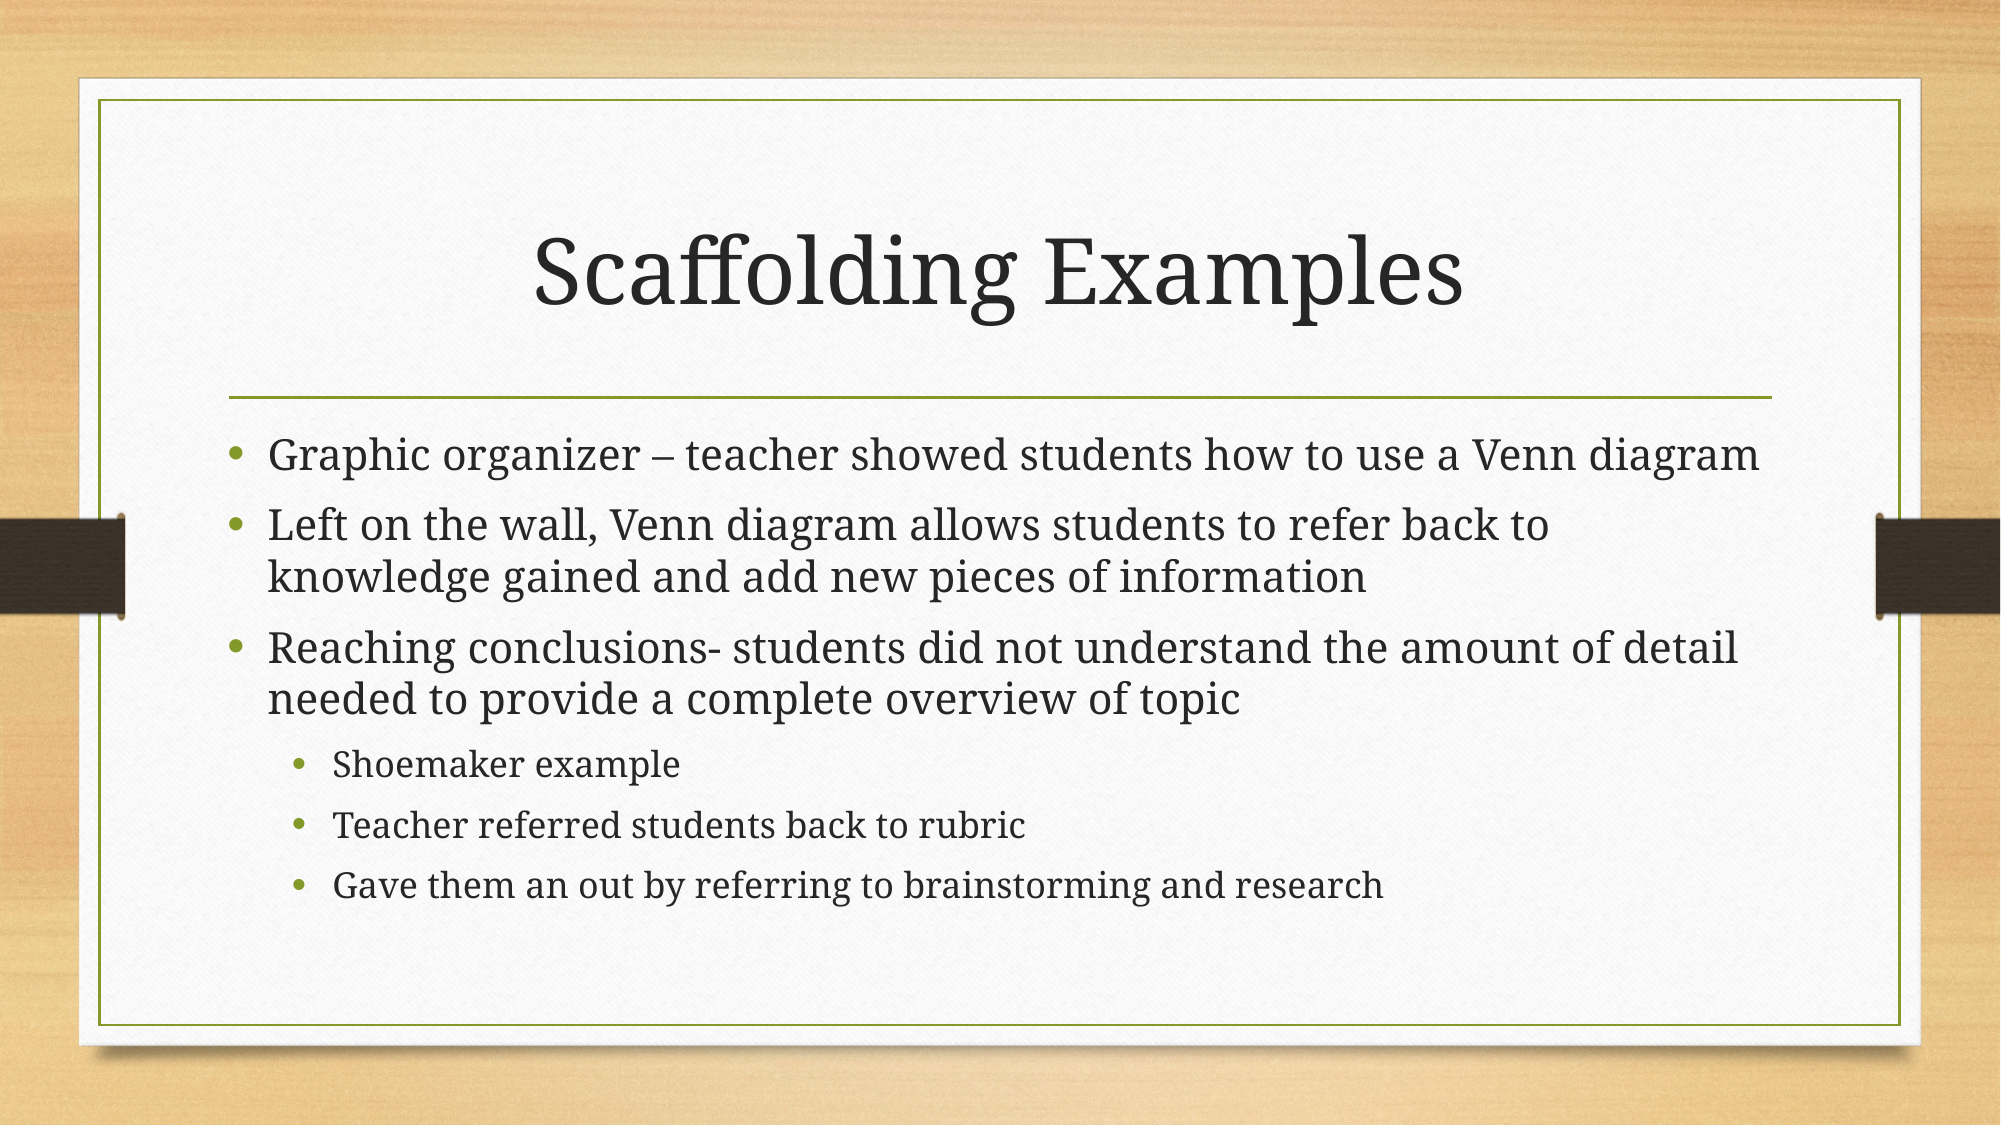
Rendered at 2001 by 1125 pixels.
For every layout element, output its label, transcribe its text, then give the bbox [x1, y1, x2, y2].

title Scaffolding Examples [212, 161, 1788, 375]
list Graphic organizer – teacher showed students how to use a Venn diagram Left on the wall, Venn diagram allows students to refer back to knowledge gained and add new pieces of information Reaching conclusions- students did not understand the amount of detail needed to provide a complete overview of topic Shoemaker example Teacher referred students back to rubric Gave them an out by referring to brainstorming and research [212, 419, 1788, 964]
picture [0, 0, 2001, 1125]
